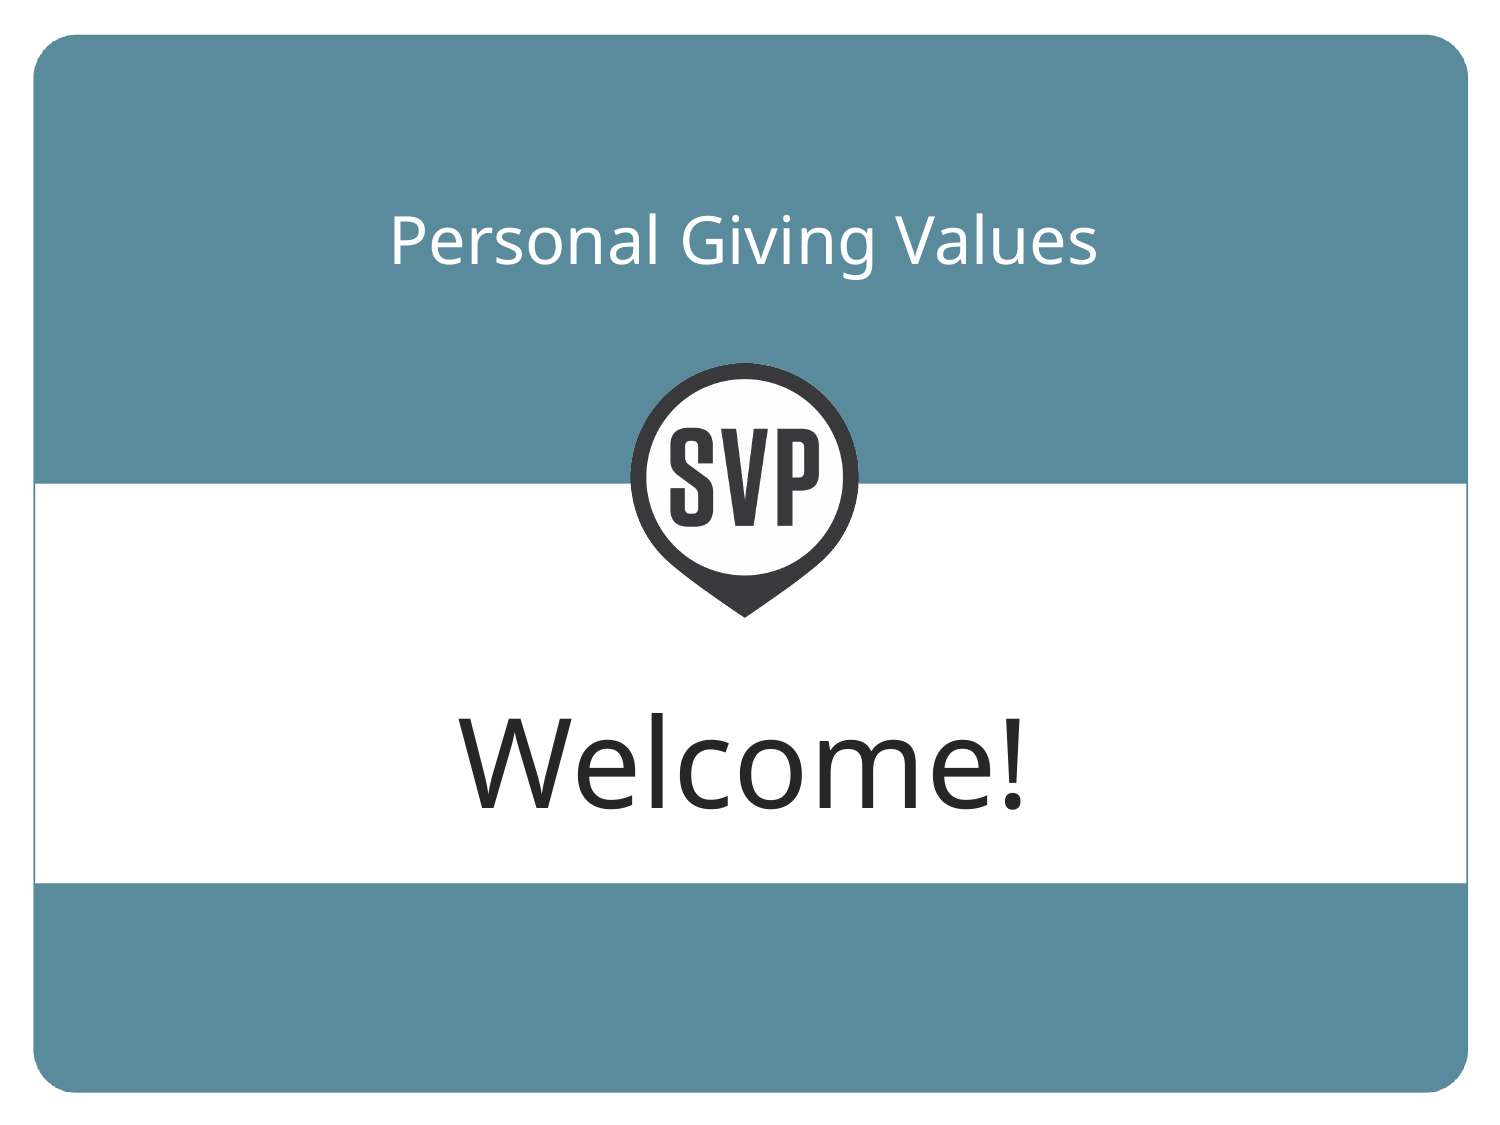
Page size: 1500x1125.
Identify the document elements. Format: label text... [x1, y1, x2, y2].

text_box Welcome! [109, 601, 1380, 825]
text_box Personal Giving Values [109, 150, 1380, 280]
picture [0, 0, 1500, 1125]
